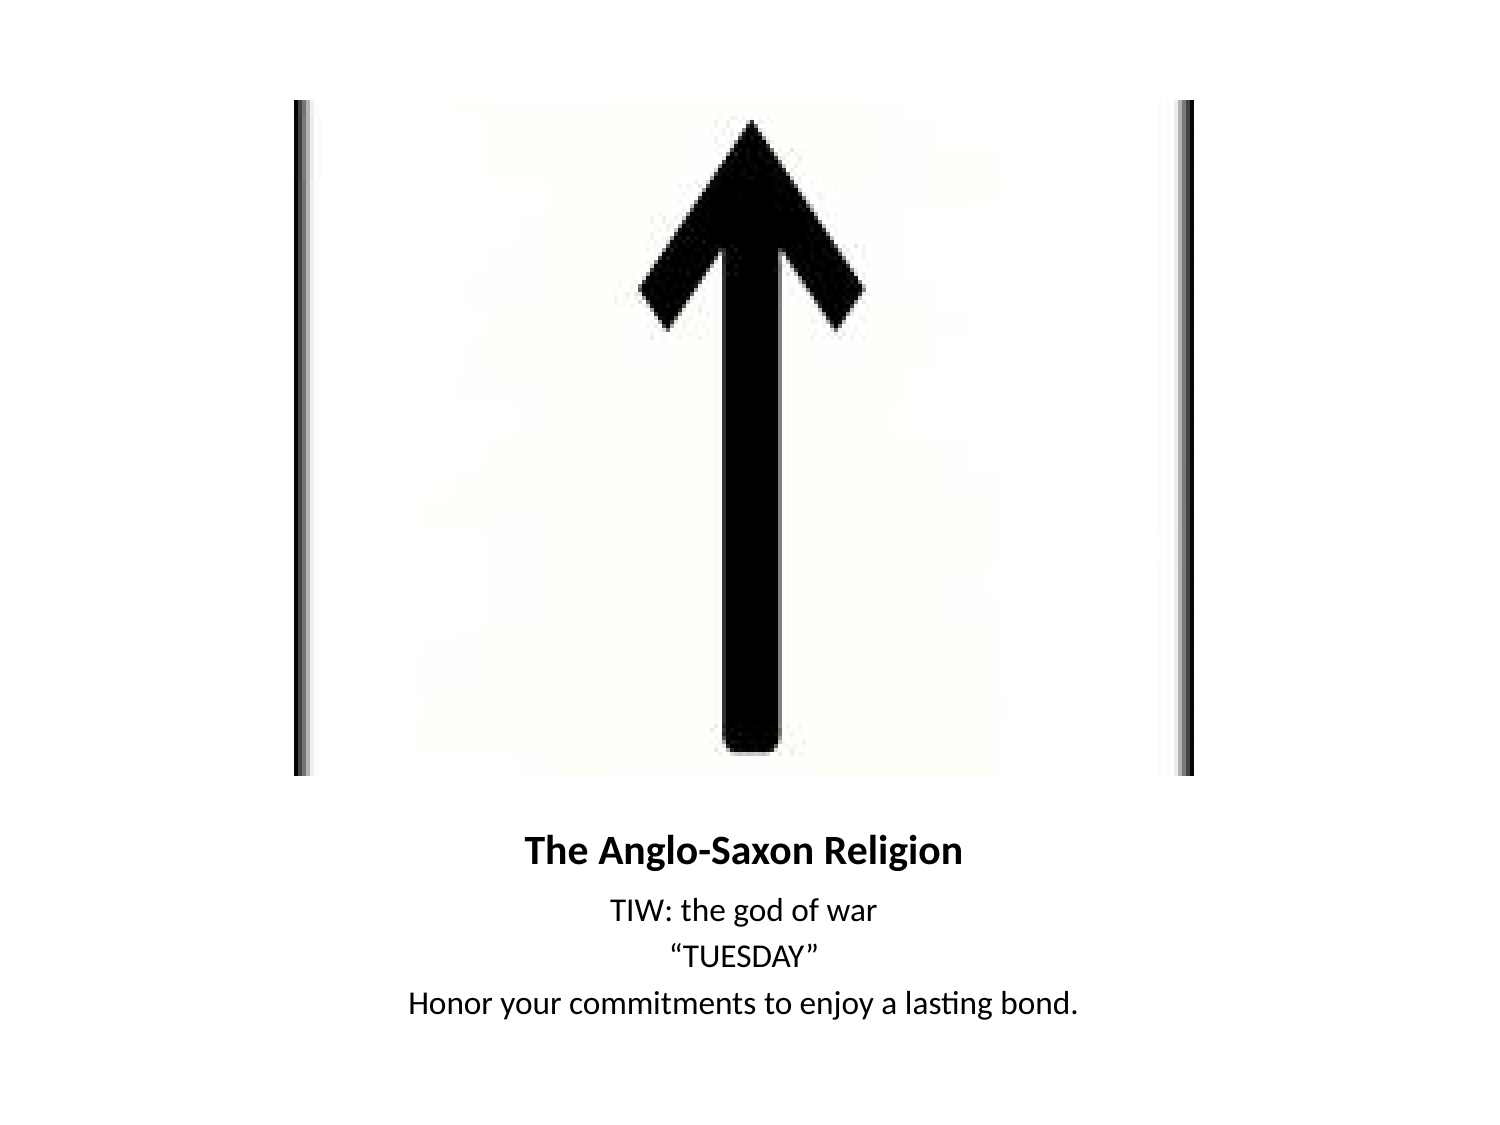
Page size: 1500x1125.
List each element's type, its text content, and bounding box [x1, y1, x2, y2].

picture [293, 100, 1195, 776]
title The Anglo-Saxon Religion [294, 787, 1194, 880]
list TIW: the god of war “TUESDAY” Honor your commitments to enjoy a lasting bond. [294, 880, 1194, 1063]
